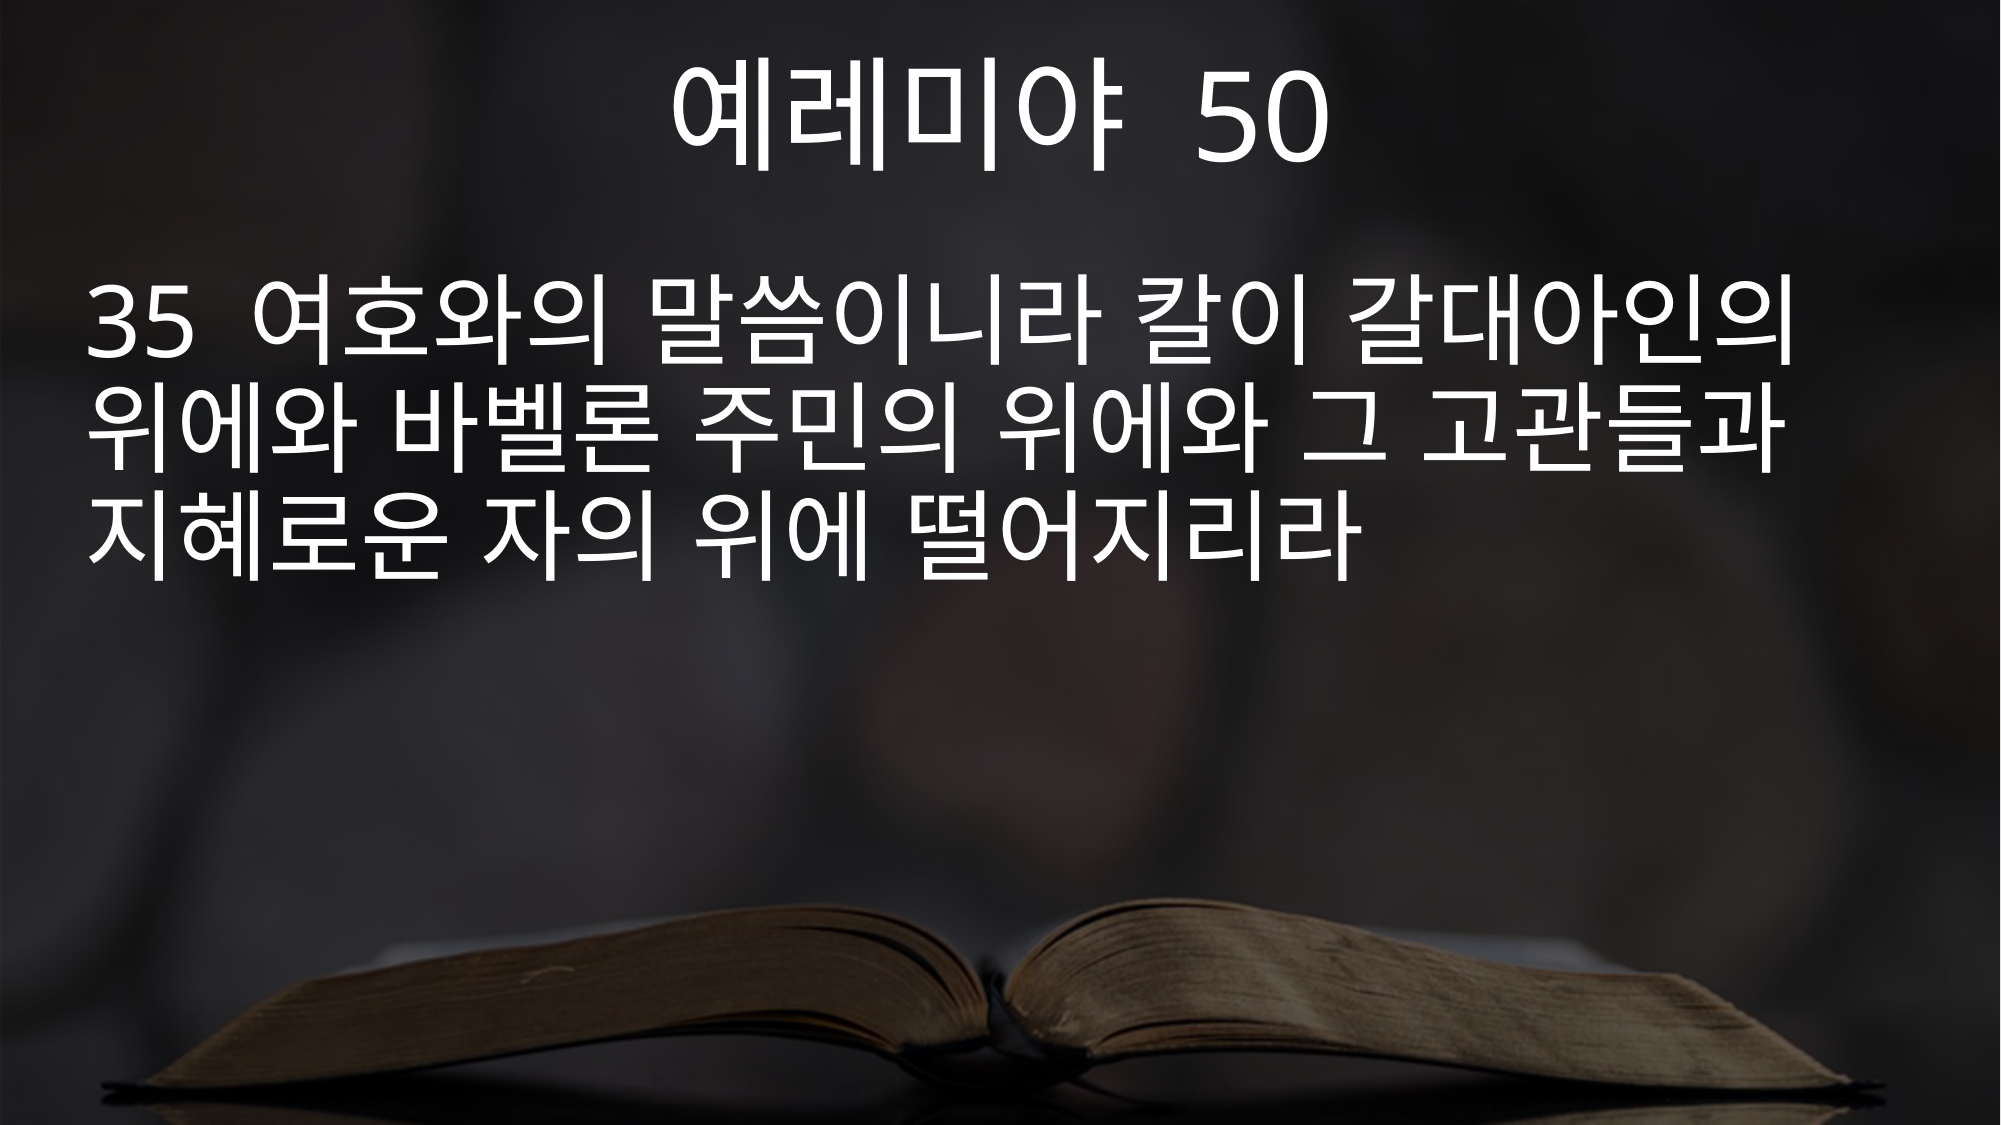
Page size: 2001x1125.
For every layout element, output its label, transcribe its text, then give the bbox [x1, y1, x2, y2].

footer 예레미야 50 [0, 32, 2000, 192]
list 35 여호와의 말씀이니라 칼이 갈대아인의 위에와 바벨론 주민의 위에와 그 고관들과 지혜로운 자의 위에 떨어지리라 [69, 263, 1953, 423]
picture [0, 0, 2001, 1125]
